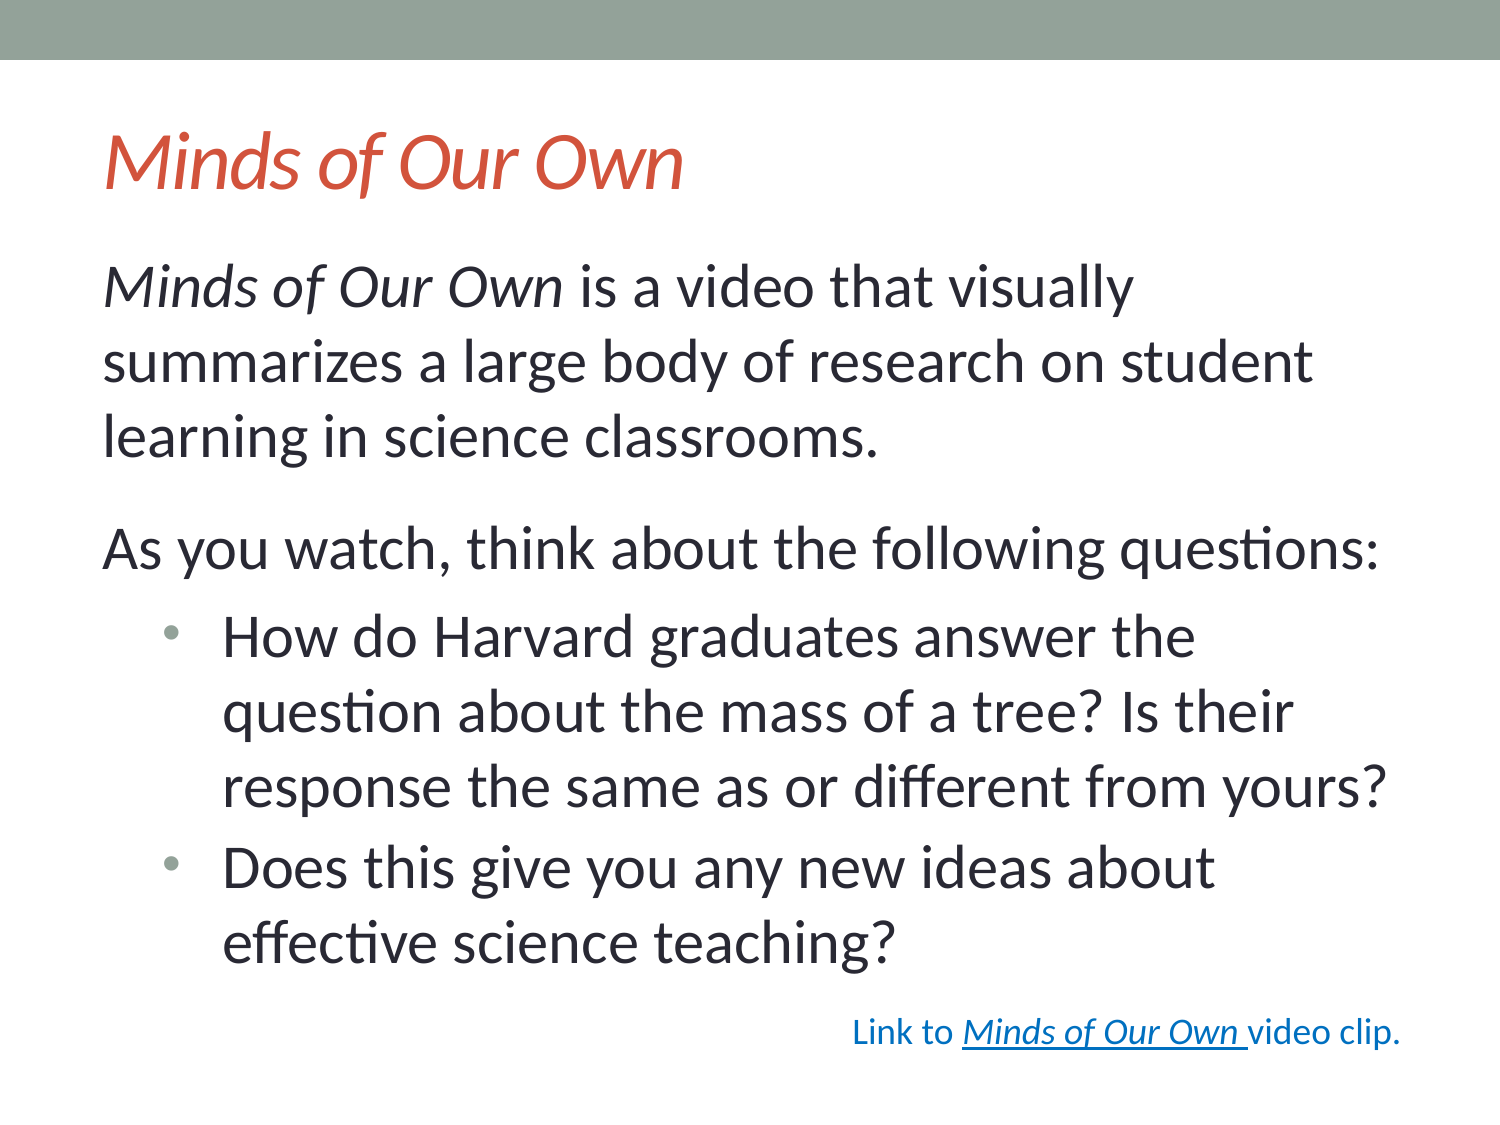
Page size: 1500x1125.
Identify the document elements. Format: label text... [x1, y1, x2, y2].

text_box Link to Minds of Our Own video clip. [837, 999, 1425, 1060]
list Minds of Our Own is a video that visually summarizes a large body of research on student learning in science classrooms. As you watch, think about the following questions: How do Harvard graduates answer the question about the mass of a tree? Is their response the same as or different from yours? Does this give you any new ideas about effective science teaching? [87, 237, 1425, 1000]
title Minds of Our Own [87, 62, 1438, 250]
